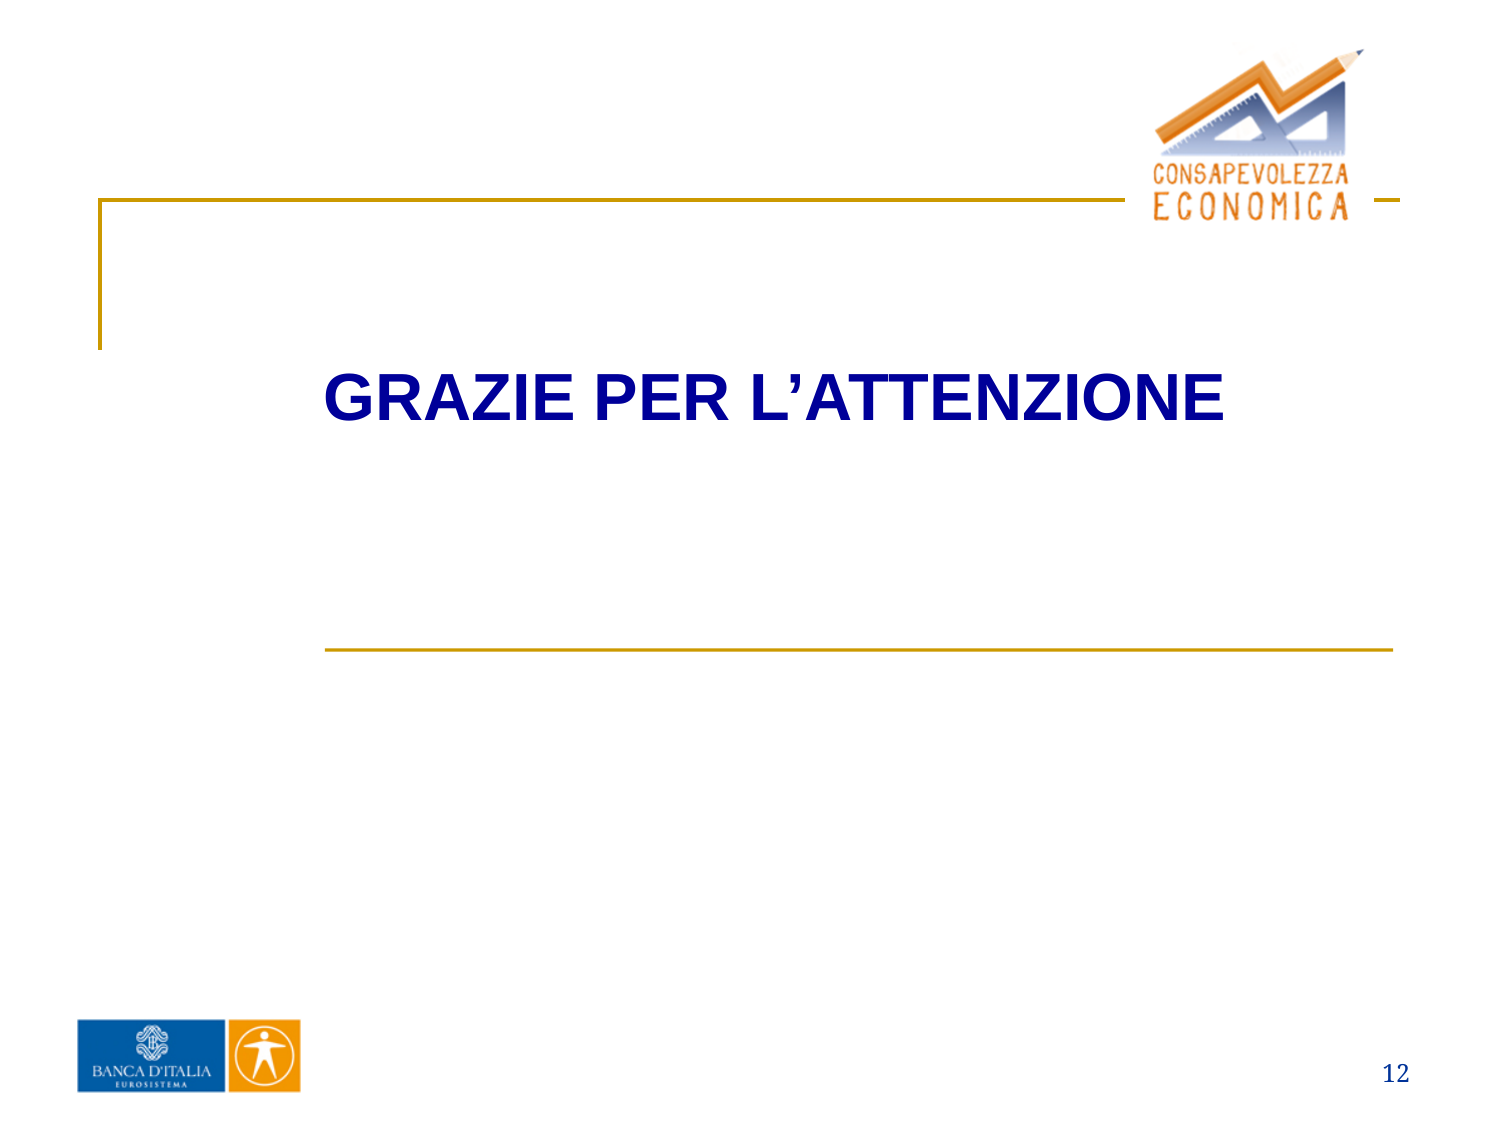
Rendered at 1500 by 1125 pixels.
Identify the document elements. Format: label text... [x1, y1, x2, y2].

slide_number 12 [1074, 1024, 1425, 1100]
title GRAZIE PER L’ATTENZIONE [150, 249, 1401, 538]
picture [76, 1018, 302, 1094]
picture [1125, 42, 1374, 223]
